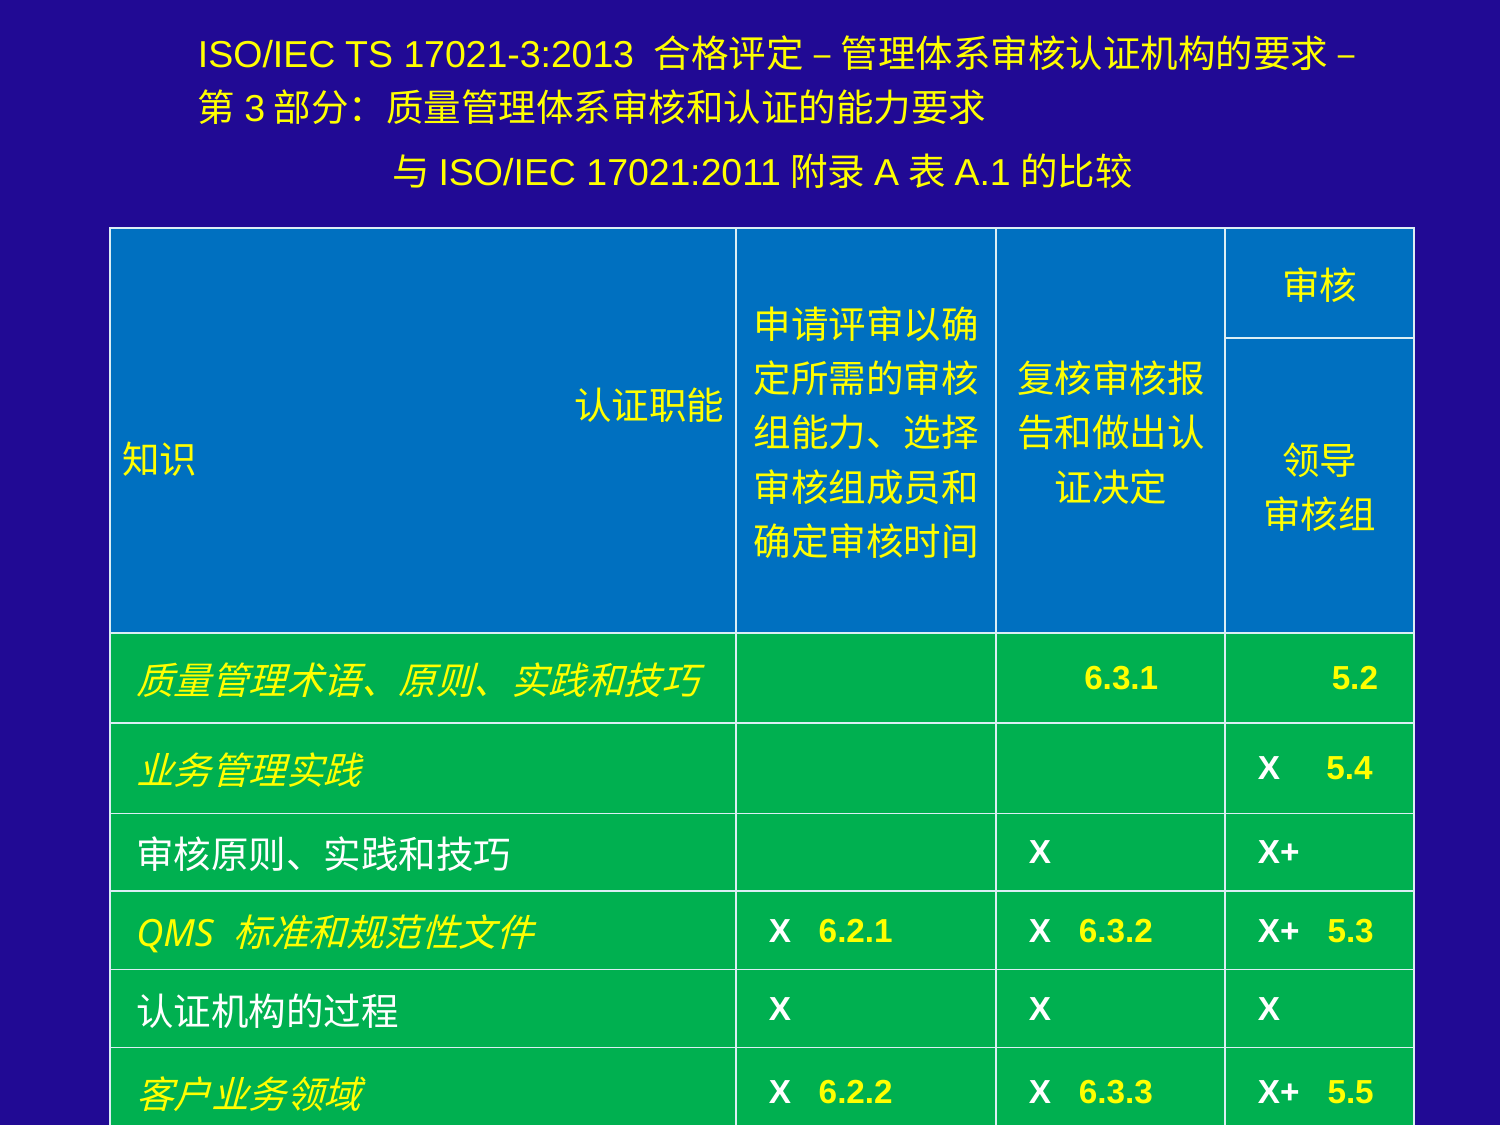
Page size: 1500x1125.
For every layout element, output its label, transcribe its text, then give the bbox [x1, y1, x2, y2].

table_cell X 6.3.3 [997, 1048, 1224, 1125]
table_cell QMS 标准和规范性文件 [111, 892, 735, 969]
table_cell X [997, 814, 1224, 890]
table_cell 业务管理实践 [111, 724, 735, 813]
table_cell 6.3.1 [997, 634, 1224, 722]
table_cell X 5.4 [1226, 724, 1413, 813]
table_header 复核审核报告和做出认证决定 [997, 229, 1224, 632]
table_cell X [737, 970, 995, 1047]
table_cell 5.2 [1226, 634, 1413, 722]
table_cell X+ [1226, 814, 1413, 890]
table_cell 质量管理术语、原则、实践和技巧 [111, 634, 735, 722]
table_cell X [997, 970, 1224, 1047]
table_cell 审核原则、实践和技巧 [111, 814, 735, 890]
table_cell X 6.2.1 [737, 892, 995, 969]
table_header 认证职能 知识 [111, 229, 735, 632]
table_cell X+ 5.5 [1226, 1048, 1413, 1125]
table_cell [737, 634, 995, 722]
table_cell X 6.3.2 [997, 892, 1224, 969]
table_header 审核 [1226, 229, 1413, 337]
table_header 申请评审以确定所需的审核组能力、选择审核组成员和确定审核时间 [737, 229, 995, 632]
table_cell [737, 814, 995, 890]
table_cell X 6.2.2 [737, 1048, 995, 1125]
text_box ISO/IEC TS 17021-3:2013 合格评定 – 管理体系审核认证机构的要求 – 第3部分：质量管理体系审核和认证的能力要求 [183, 21, 1391, 130]
table_cell [997, 724, 1224, 813]
table_cell X+ 5.3 [1226, 892, 1413, 969]
text_box 与ISO/IEC 17021:2011附录A表A.1的比较 [110, 141, 1415, 201]
table_cell 认证机构的过程 [111, 970, 735, 1047]
table_cell 领导 审核组 [1226, 339, 1413, 632]
table_cell 客户业务领域 [111, 1048, 735, 1125]
table_cell X [1226, 970, 1413, 1047]
table_cell [737, 724, 995, 813]
